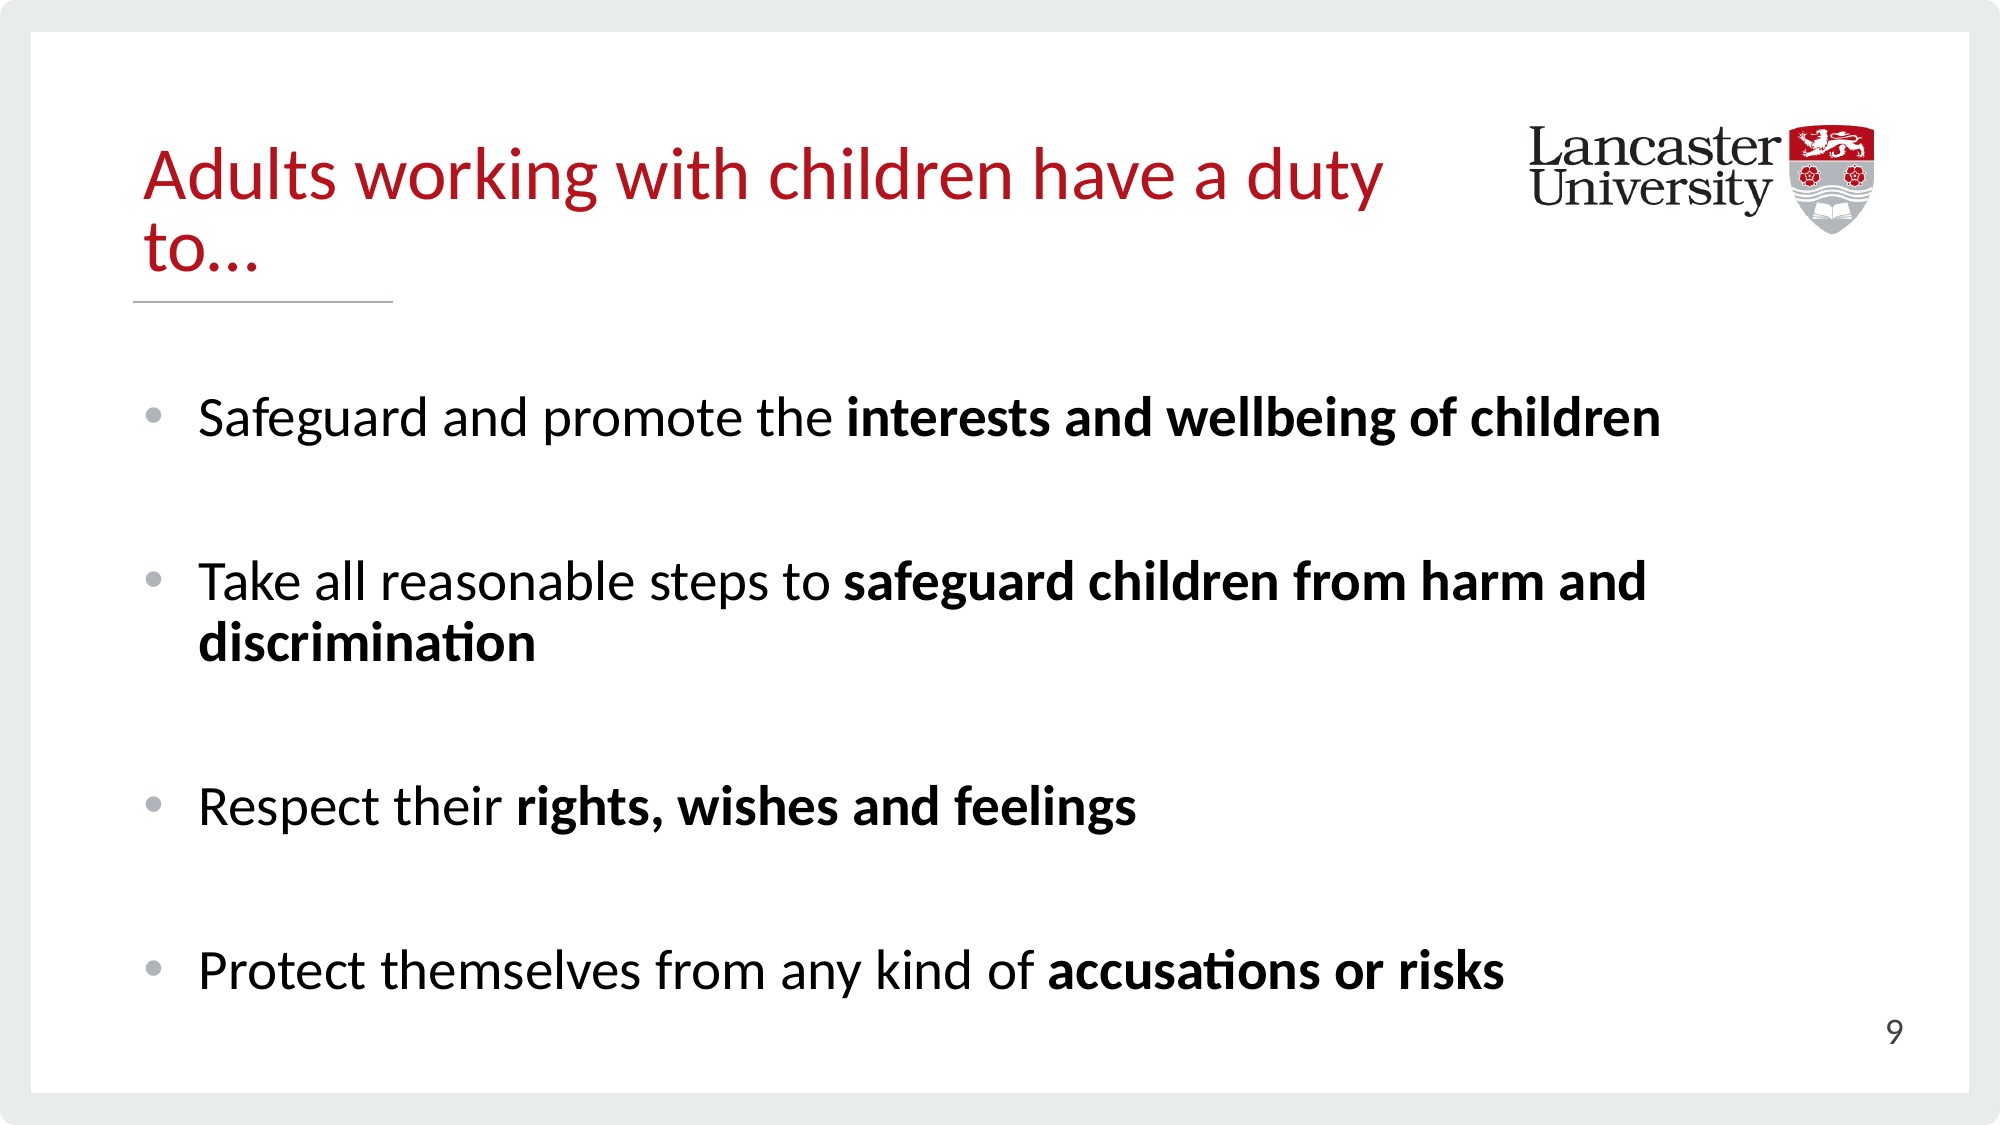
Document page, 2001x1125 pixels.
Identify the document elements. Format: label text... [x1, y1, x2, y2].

slide_number 9 [1468, 999, 1919, 1060]
title Adults working with children have a duty to… [128, 78, 1482, 279]
list Safeguard and promote the interests and wellbeing of children Take all reasonable steps to safeguard children from harm and discrimination Respect their rights, wishes and feelings Protect themselves from any kind of accusations or risks [128, 379, 1738, 1014]
